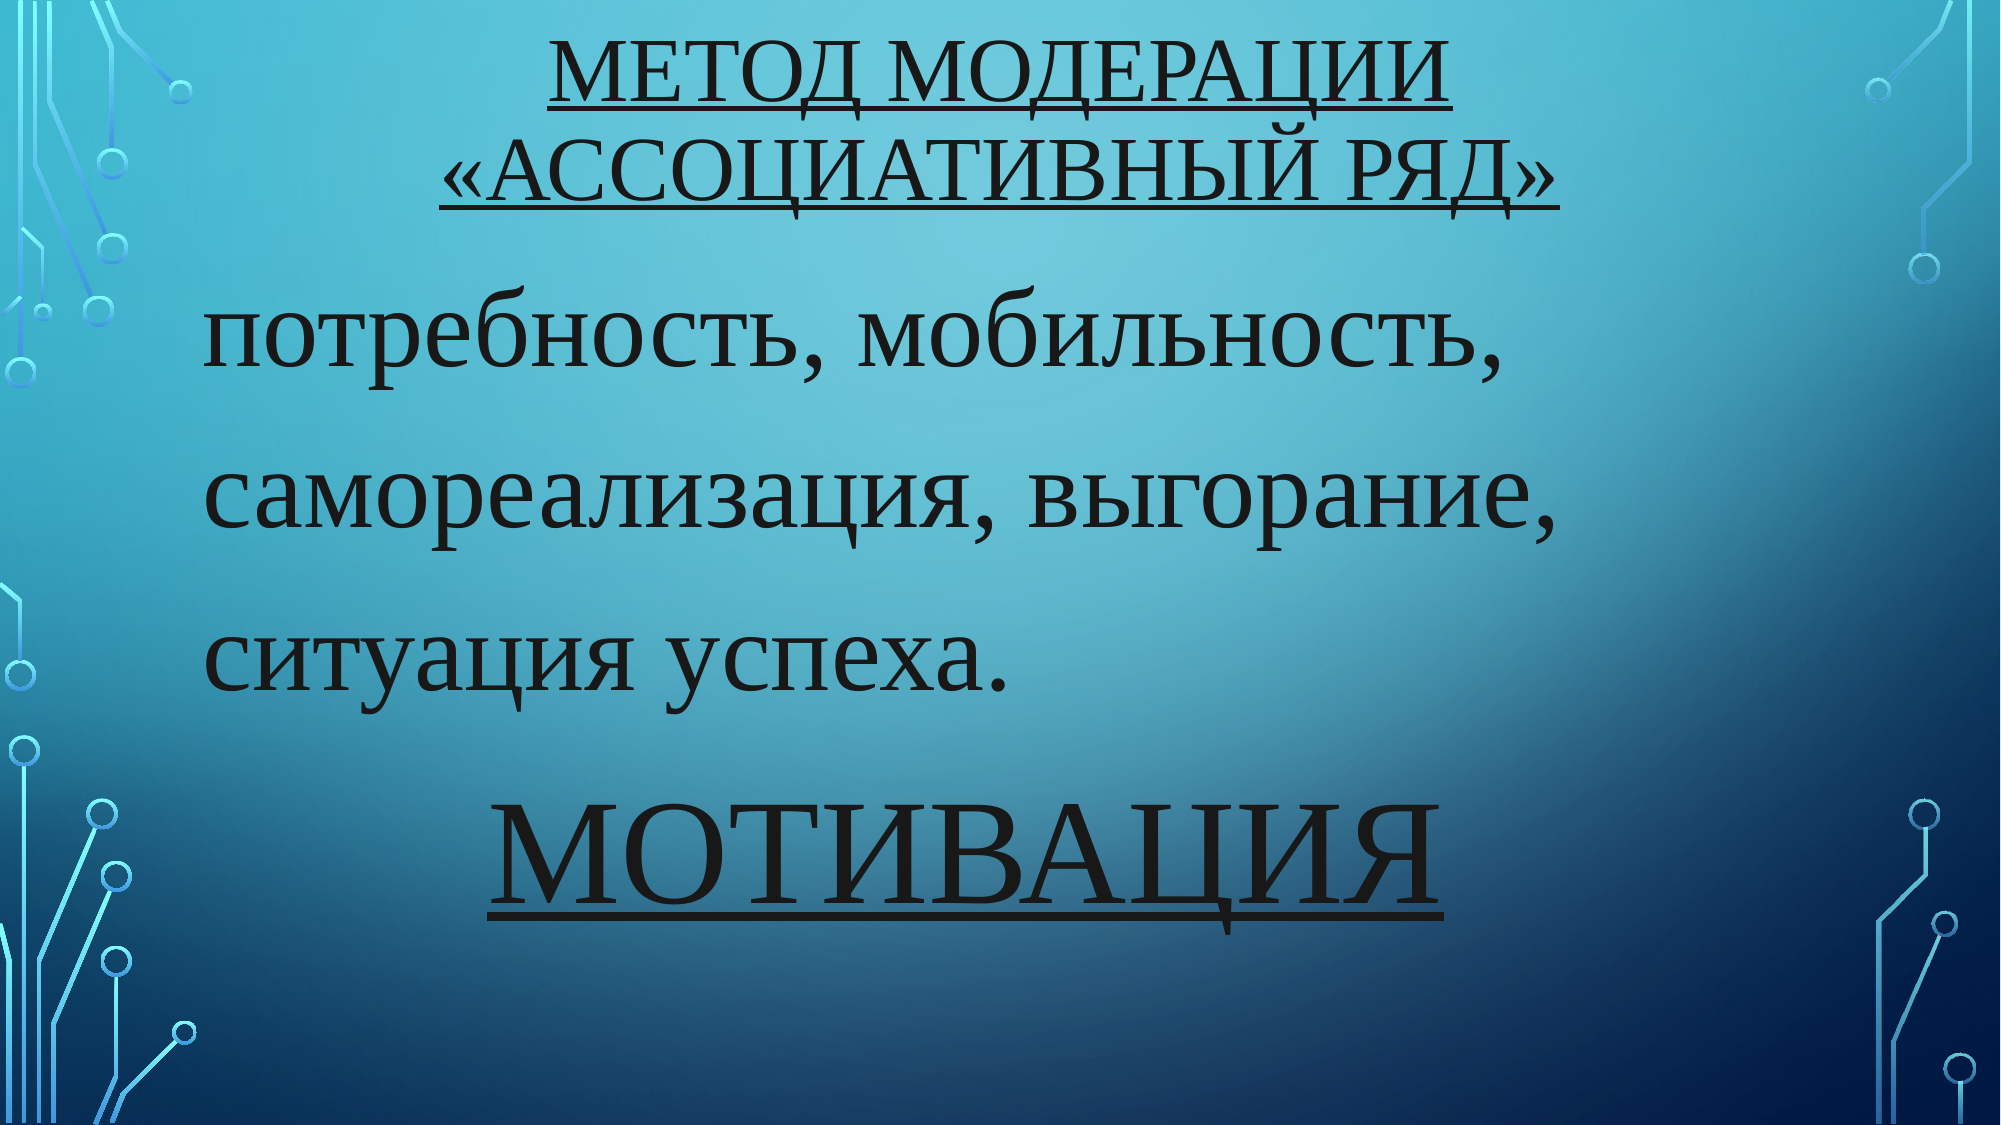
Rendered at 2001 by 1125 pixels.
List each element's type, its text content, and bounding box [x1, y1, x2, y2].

text_box мотивация [153, 734, 1779, 977]
list потребность, мобильность, самореализация, выгорание, ситуация успеха. [187, 219, 1813, 800]
title Метод модерации «Ассоциативный ряд» [187, 0, 1813, 219]
